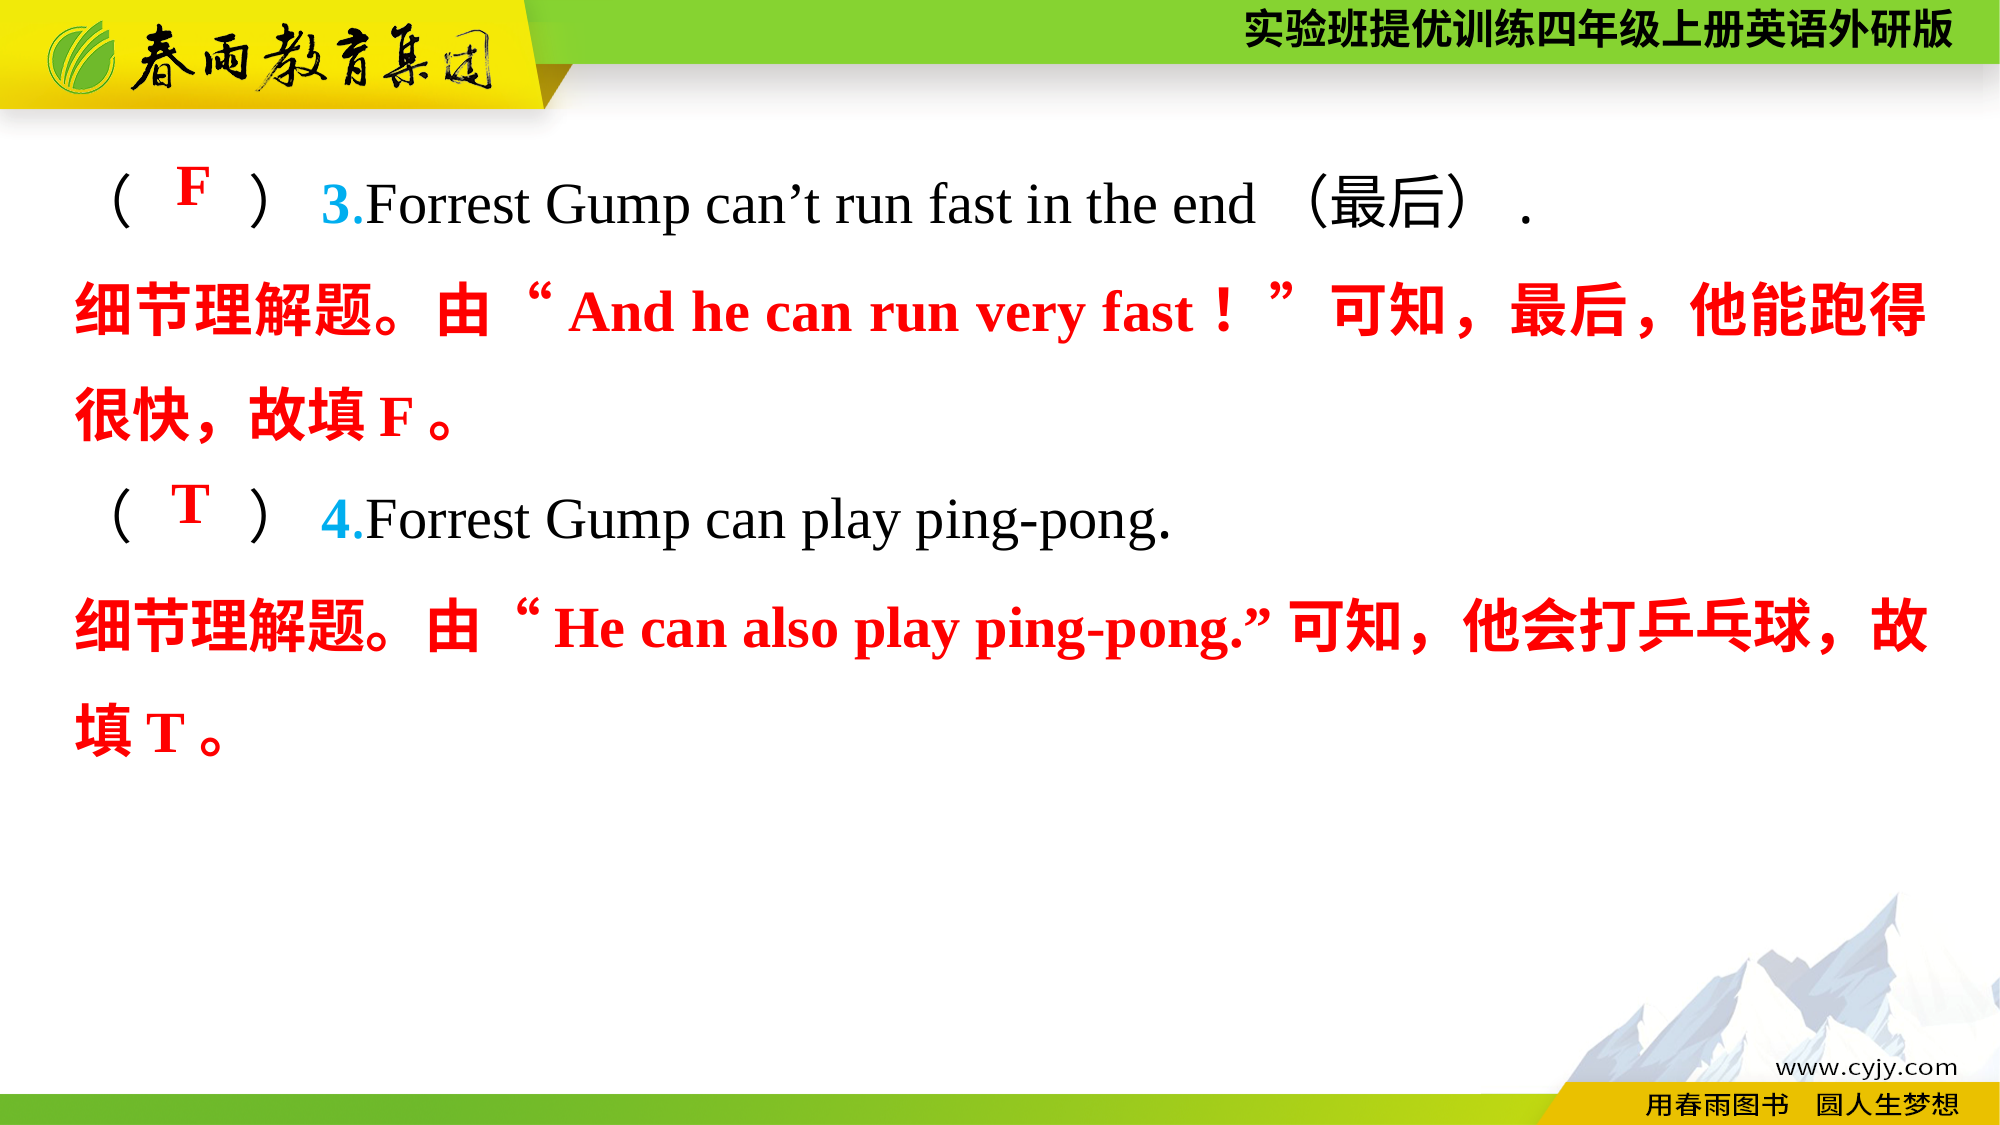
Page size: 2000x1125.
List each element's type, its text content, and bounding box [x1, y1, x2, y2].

list （ ）3.Forrest Gump can’t run fast in the end（最后）. （ ）4.Forrest Gump can play ping-pong. [59, 122, 1944, 230]
list （ ）3.Forrest Gump can’t run fast in the end（最后）. （ ）4.Forrest Gump can play ping-pong. [59, 456, 1944, 546]
text_box F [161, 140, 227, 225]
text_box 细节理解题。由“He can also play ping-pong.”可知，他会打乒乓球，故填T。 [59, 546, 1944, 772]
picture [0, 0, 2000, 1125]
text_box T [156, 457, 239, 543]
text_box 细节理解题。由“And he can run very fast！”可知，最后，他能跑得很快，故填F。 [59, 230, 1944, 456]
